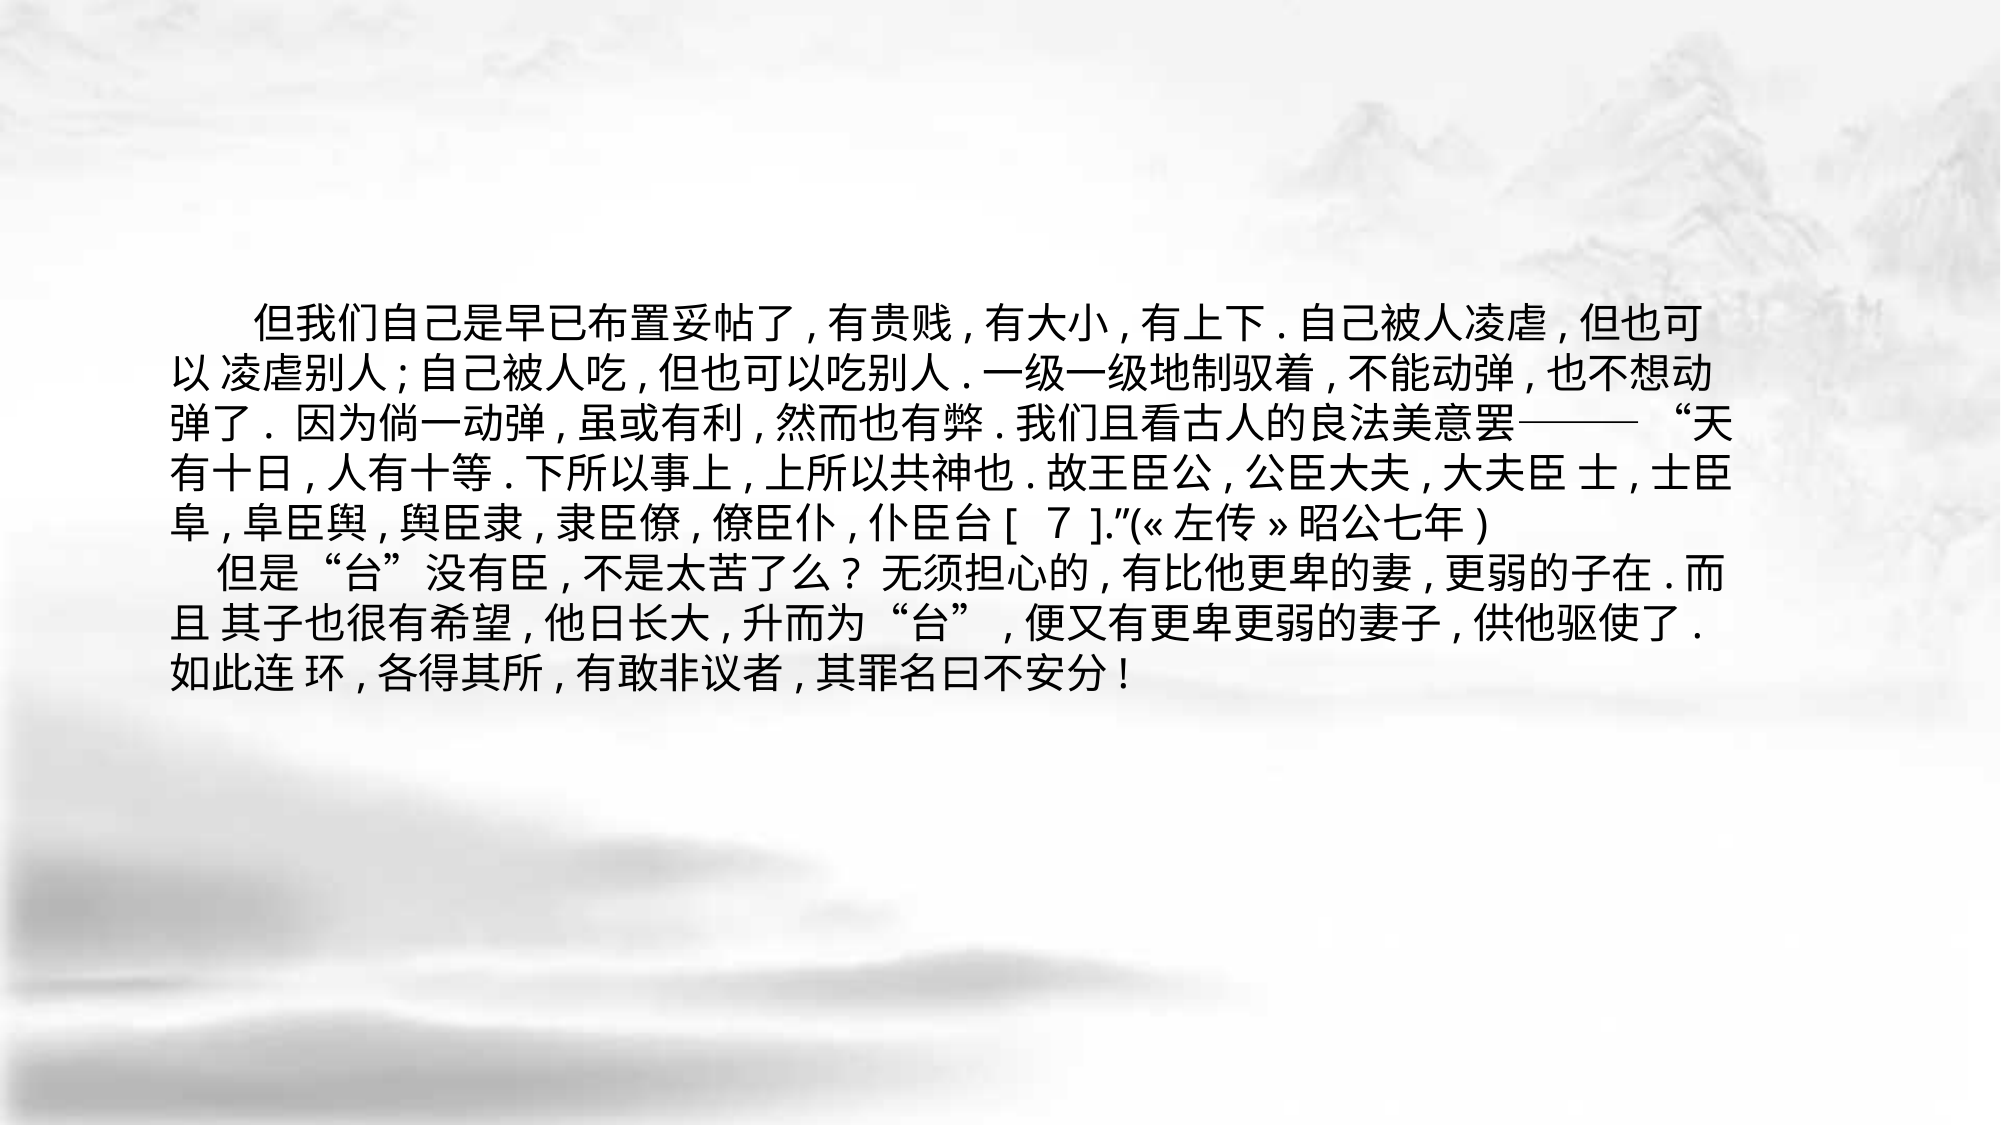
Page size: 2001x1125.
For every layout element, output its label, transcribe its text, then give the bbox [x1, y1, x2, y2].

text_box 但我们自己是早已布置妥帖了,有贵贱,有大小,有上下.自己被人凌虐,但也可以 凌虐别人;自己被人吃,但也可以吃别人.一级一级地制驭着,不能动弹,也不想动弹了. 因为倘一动弹,虽或有利,然而也有弊.我们且看古人的良法美意罢——— “天有十日,人有十等.下所以事上,上所以共神也.故王臣公,公臣大夫,大夫臣 士,士臣阜,阜臣舆,舆臣隶,隶臣僚,僚臣仆,仆臣台[ ７].”(«左传»昭公七年) 但是“台”没有臣,不是太苦了么? 无须担心的,有比他更卑的妻,更弱的子在.而且 其子也很有希望,他日长大,升而为“台”,便又有更卑更弱的妻子,供他驱使了.如此连 环,各得其所,有敢非议者,其罪名曰不安分! [155, 289, 1761, 705]
picture [0, 0, 2001, 1125]
